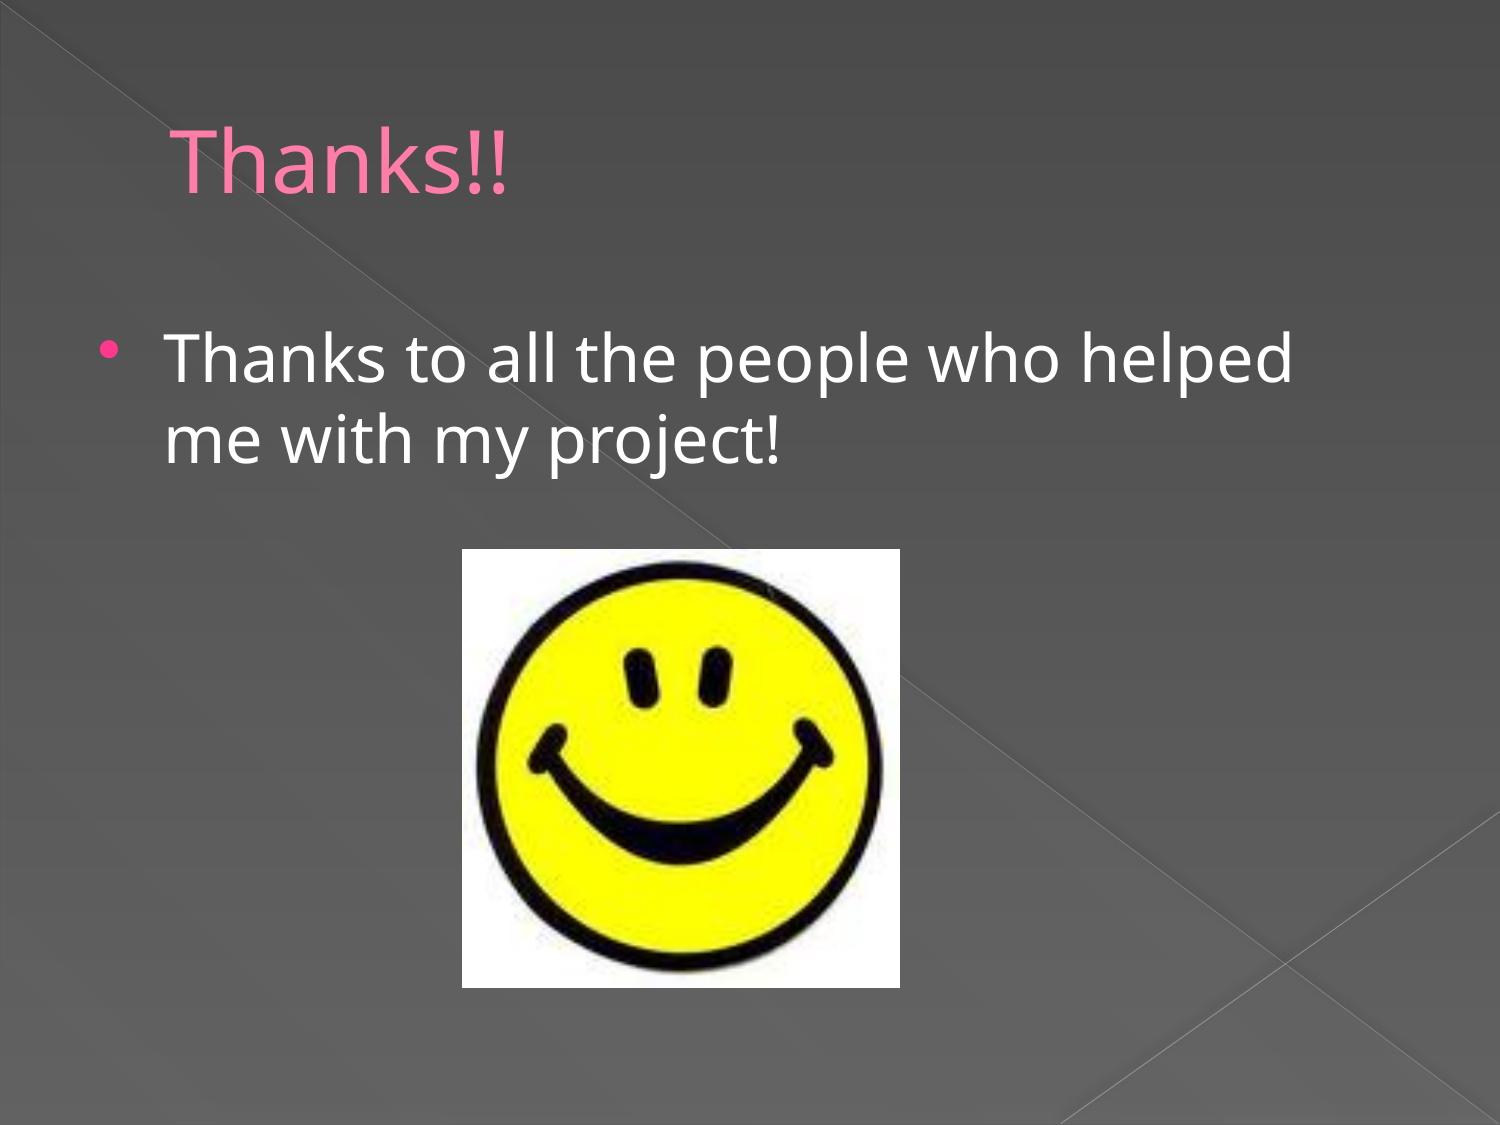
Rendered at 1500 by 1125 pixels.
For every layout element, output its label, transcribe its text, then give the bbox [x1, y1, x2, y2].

title Thanks!! [75, 43, 1425, 274]
picture [462, 549, 901, 988]
list Thanks to all the people who helped me with my project! [75, 308, 1425, 1059]
